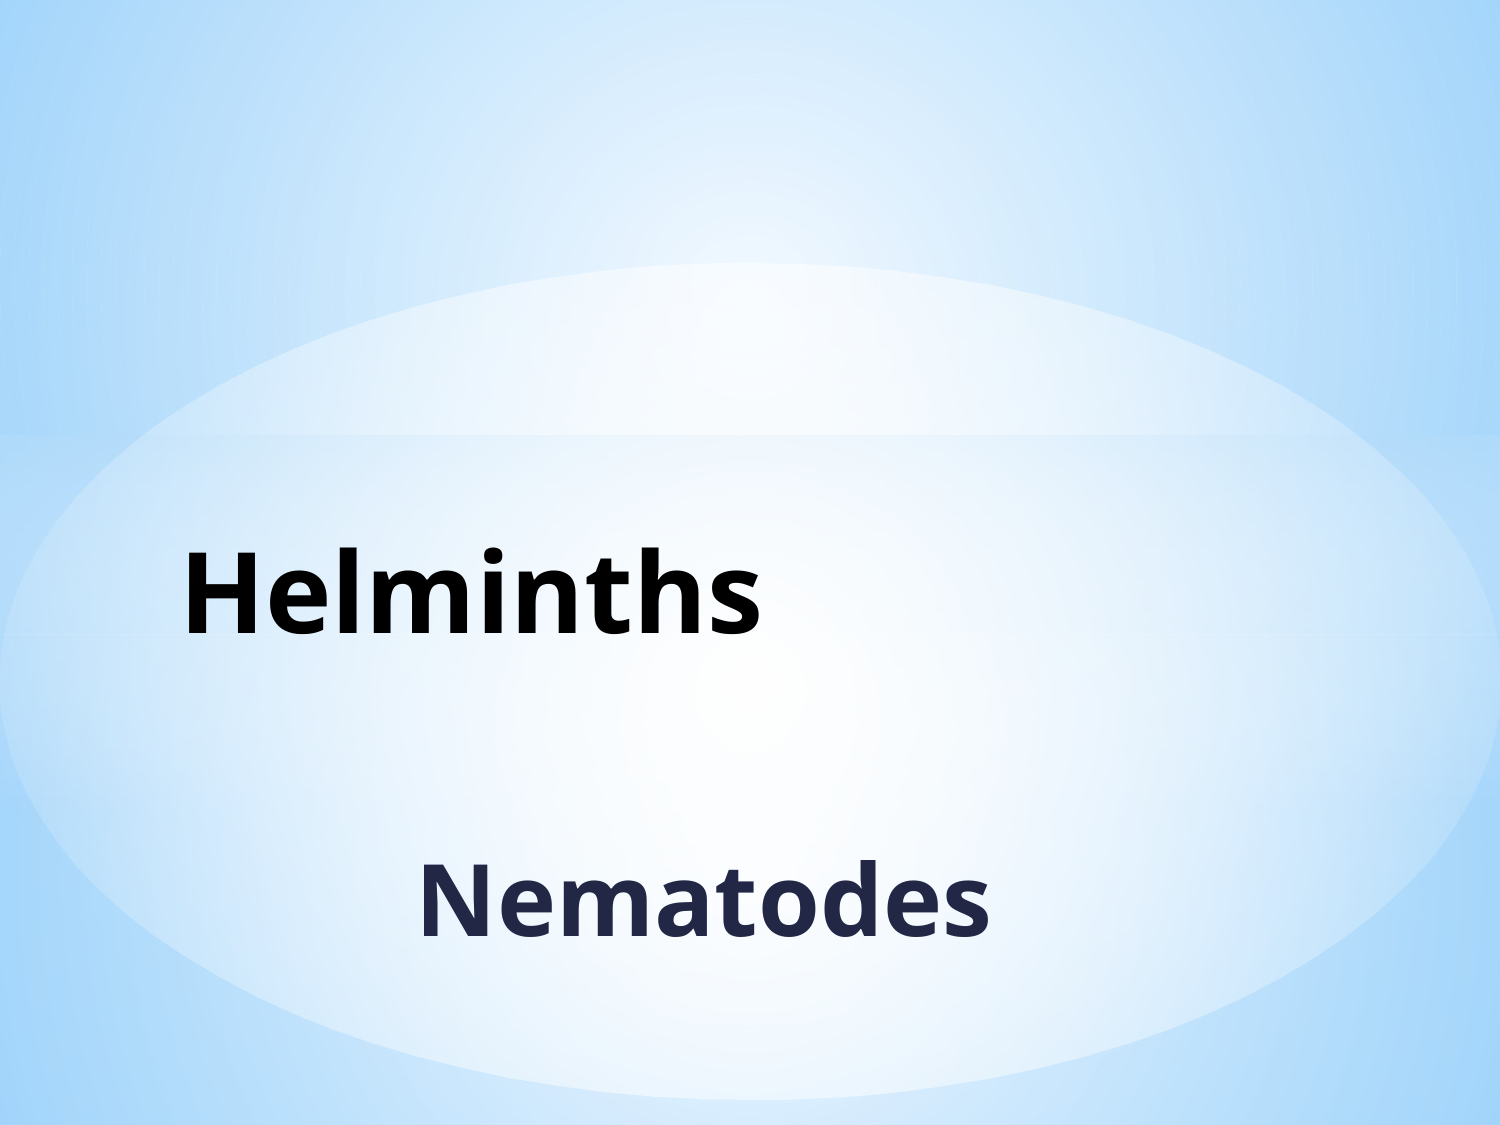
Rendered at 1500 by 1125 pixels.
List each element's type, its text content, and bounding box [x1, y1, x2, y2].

subtitle Nematodes [241, 828, 1167, 974]
title Helminths [134, 513, 1312, 808]
